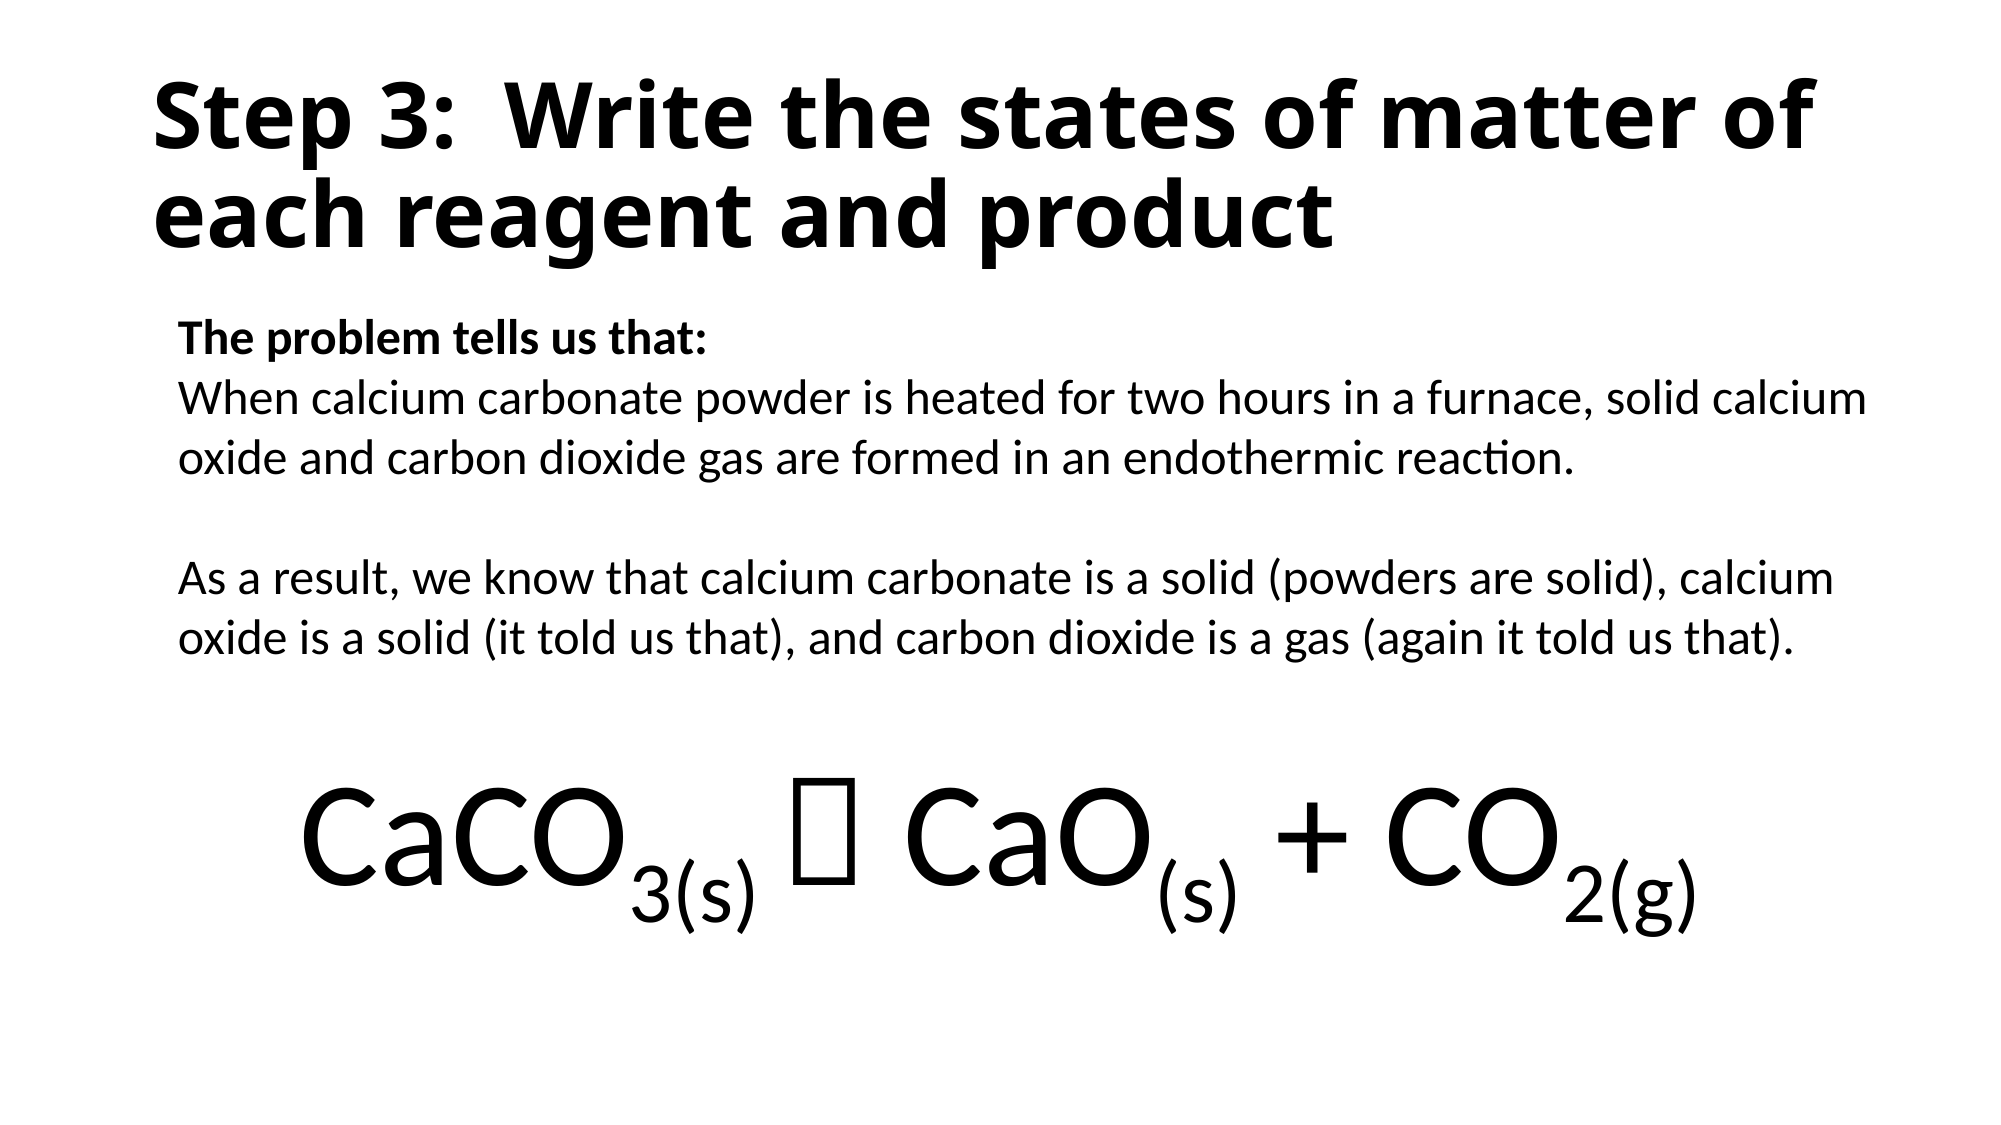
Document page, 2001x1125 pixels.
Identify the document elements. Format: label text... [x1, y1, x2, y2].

text_box CaCO3(s)  CaO(s) + CO2(g) [150, 727, 1850, 948]
title Step 3: Write the states of matter of each reagent and product [137, 59, 1863, 278]
text_box The problem tells us that: When calcium carbonate powder is heated for two hours in a furnace, solid calcium oxide and carbon dioxide gas are formed in an endothermic reaction. As a result, we know that calcium carbonate is a solid (powders are solid), calcium oxide is a solid (it told us that), and carbon dioxide is a gas (again it told us that). [163, 297, 1892, 672]
